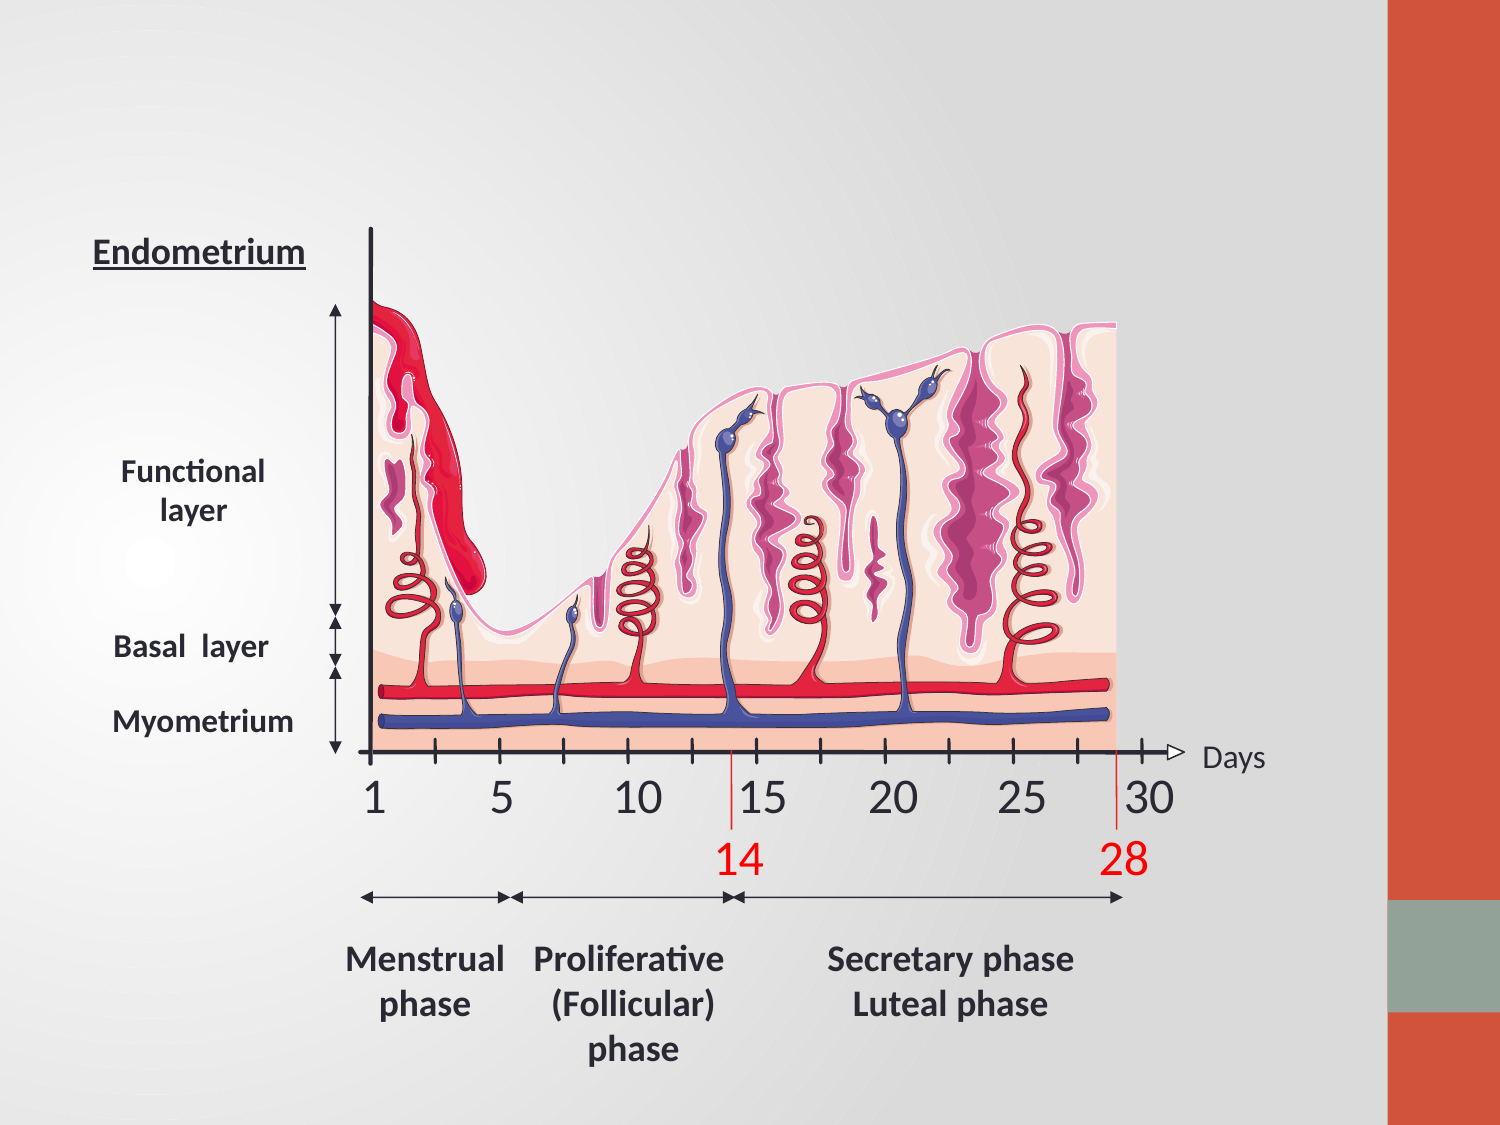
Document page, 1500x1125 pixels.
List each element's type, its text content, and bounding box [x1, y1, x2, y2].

text_box Myometrium [97, 691, 310, 746]
text_box Menstrual phase [330, 926, 517, 1031]
text_box Secretary phase Luteal phase [812, 926, 1090, 1031]
text_box Functional layer [76, 441, 311, 536]
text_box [334, 228, 1268, 898]
text_box Basal layer [98, 616, 284, 671]
text_box Endometrium [77, 219, 322, 280]
text_box Proliferative (Follicular) phase [517, 926, 750, 1076]
